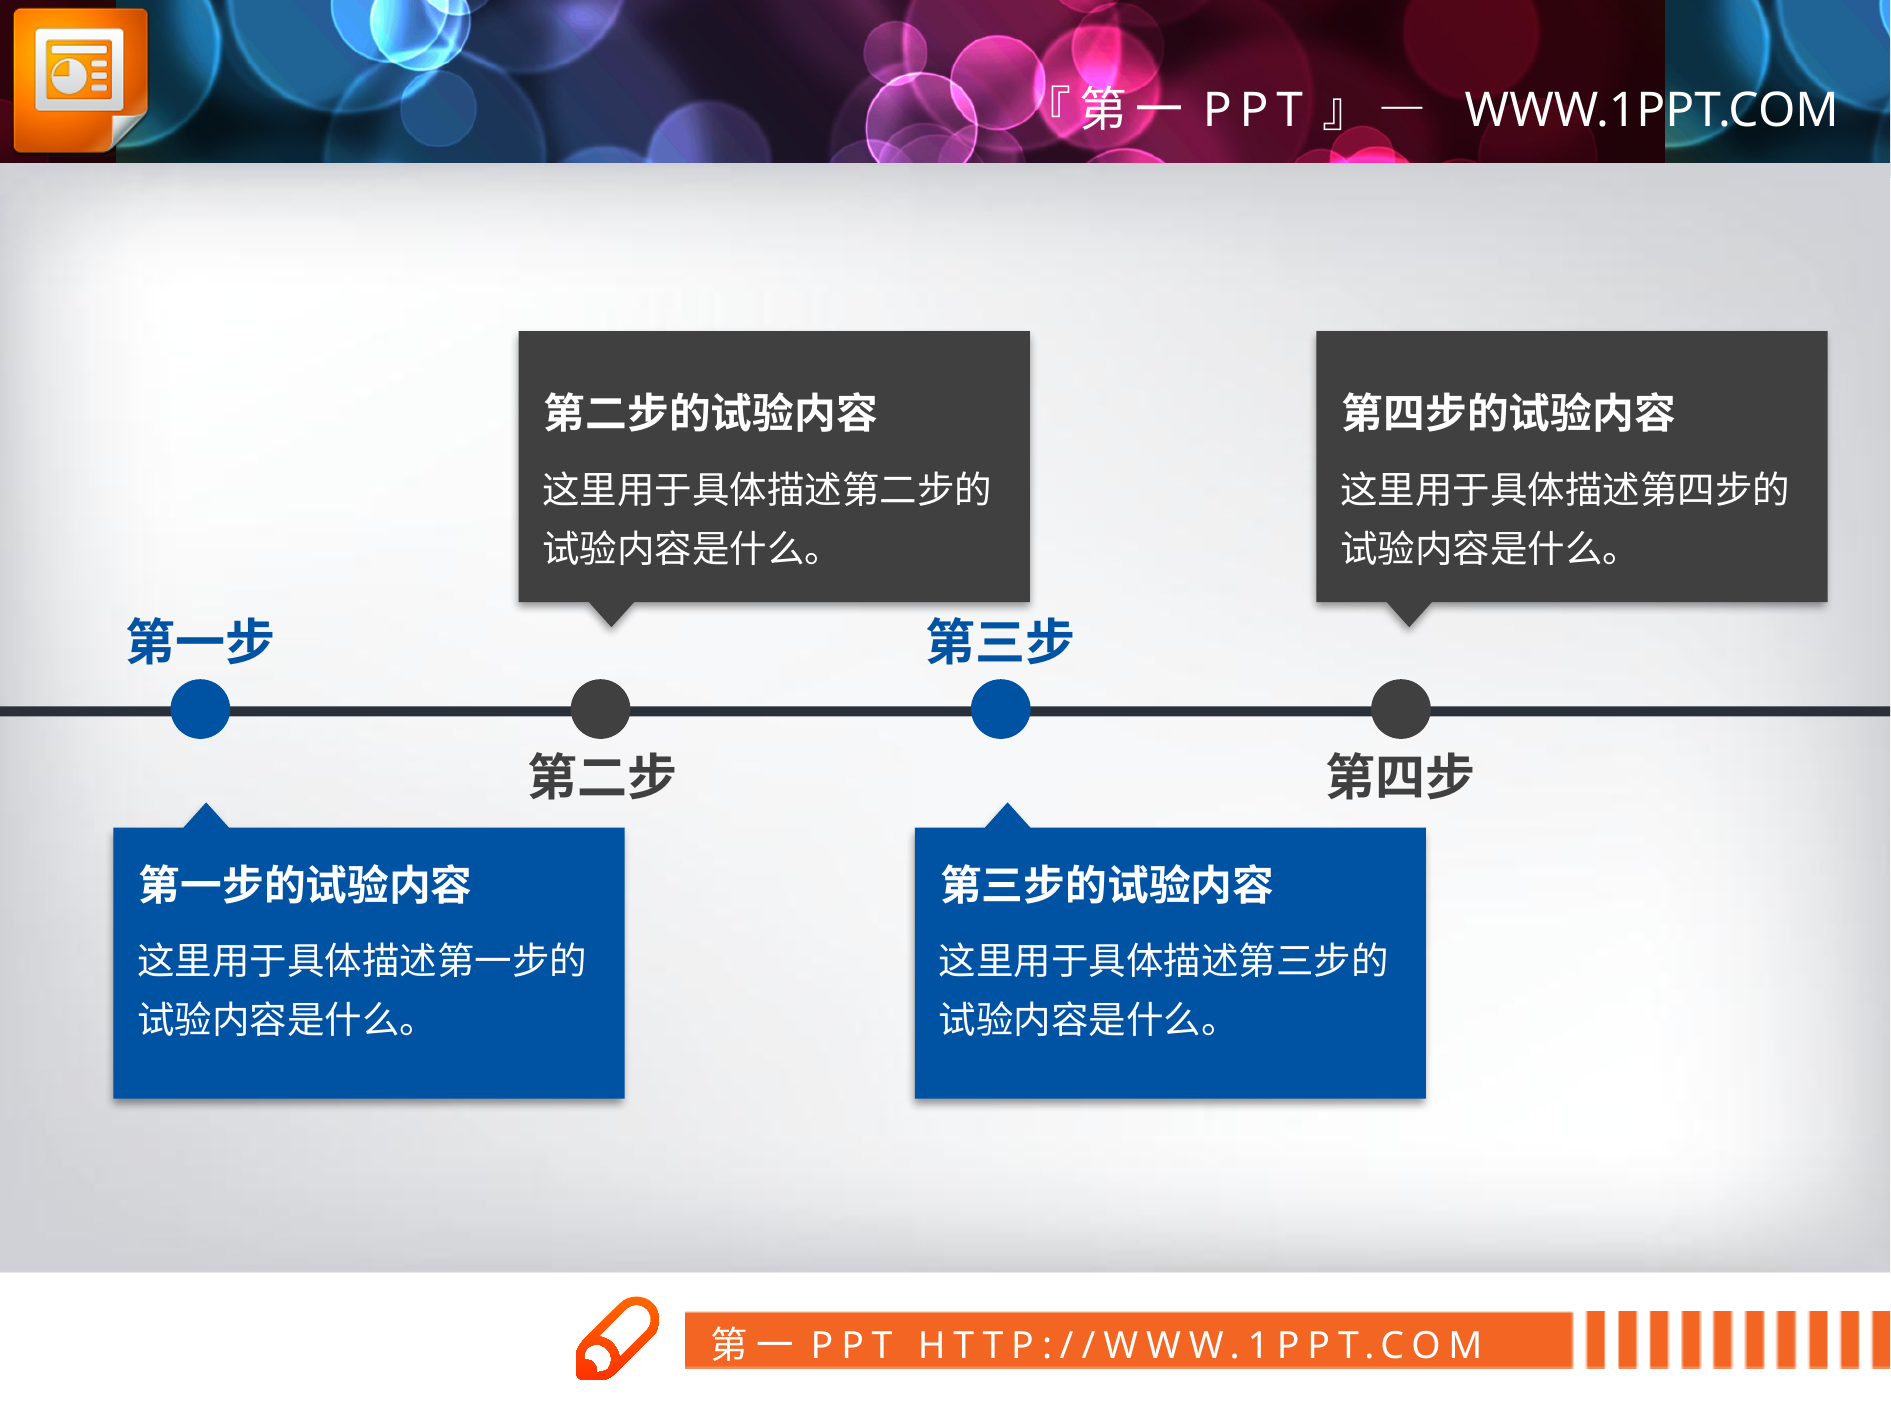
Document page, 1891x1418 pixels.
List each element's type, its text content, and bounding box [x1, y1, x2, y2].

picture [0, 717, 1891, 1275]
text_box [1316, 330, 1828, 628]
text_box [0, 706, 171, 717]
picture [685, 1311, 1891, 1369]
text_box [518, 330, 1031, 628]
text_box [113, 802, 625, 1099]
text_box [1371, 679, 1431, 738]
text_box [570, 679, 631, 738]
text_box 第二步 [512, 738, 692, 813]
text_box [230, 706, 571, 717]
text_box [914, 802, 1427, 1099]
text_box [170, 679, 231, 739]
text_box [1430, 706, 1891, 717]
text_box 第四步 [1311, 738, 1491, 813]
text_box 第三步 [910, 603, 1091, 679]
text_box [970, 679, 1031, 739]
text_box [1030, 706, 1372, 717]
text_box 第一步 [110, 603, 291, 679]
text_box [630, 706, 971, 717]
picture [0, 0, 1891, 706]
